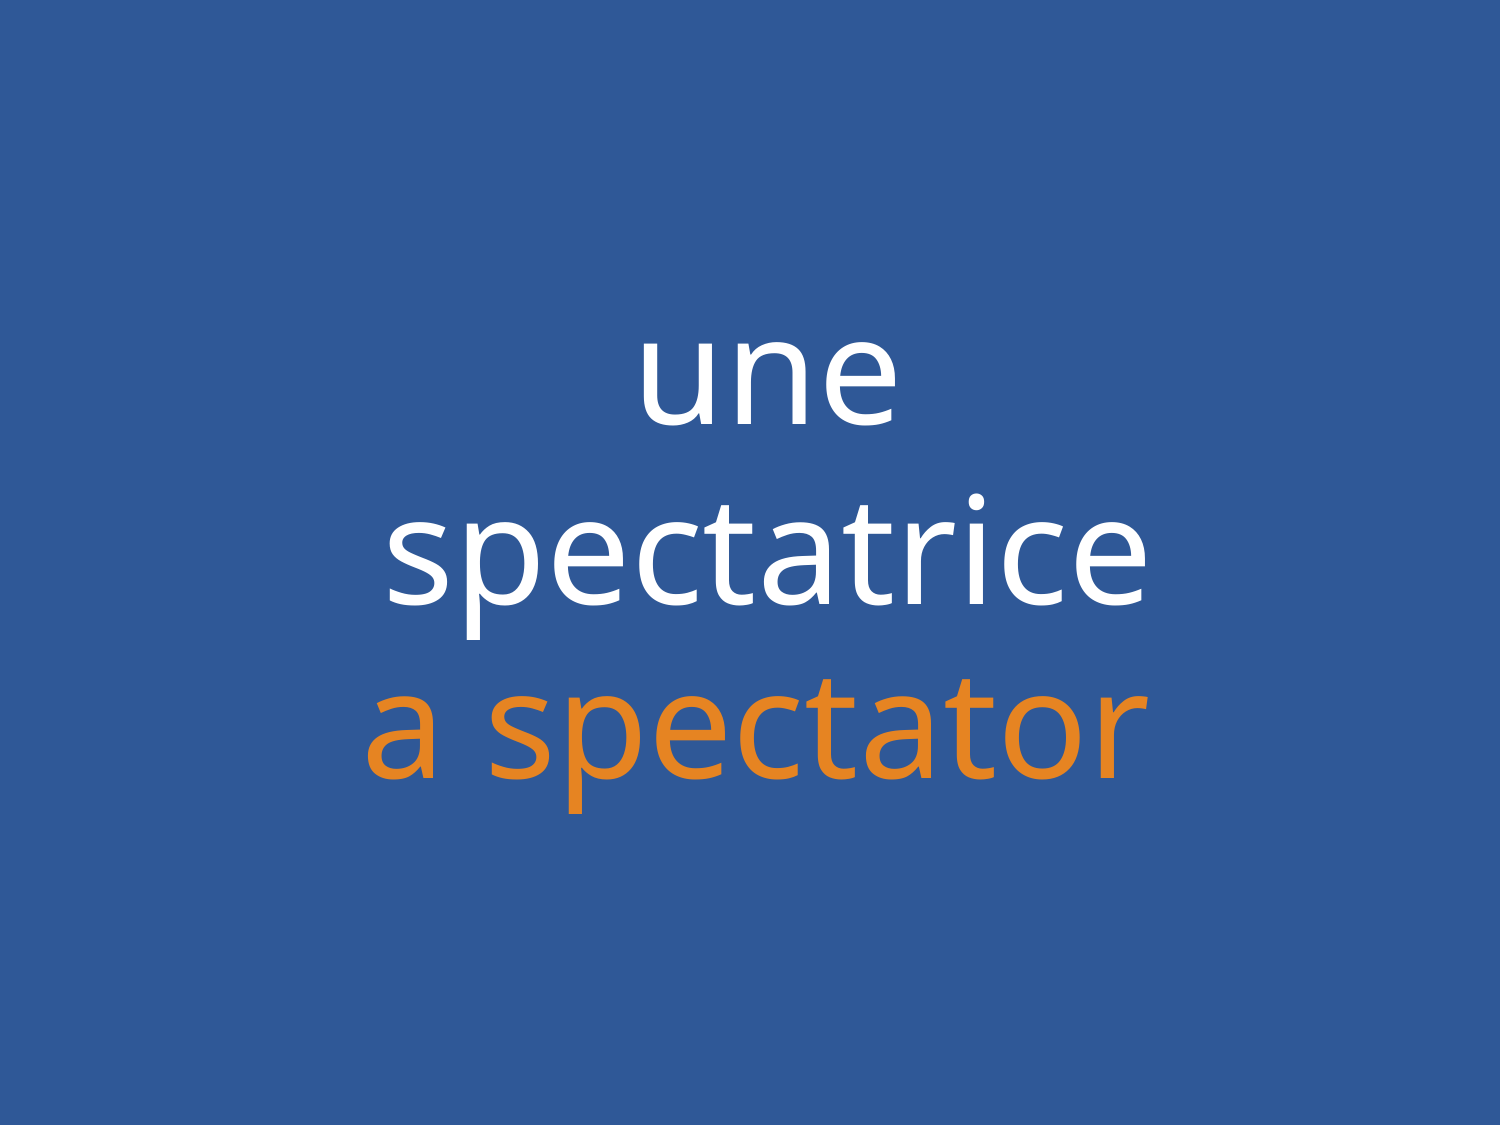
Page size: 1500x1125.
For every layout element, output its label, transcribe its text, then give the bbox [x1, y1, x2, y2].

text_box a spectator [301, 621, 1211, 817]
text_box une spectatrice [301, 267, 1235, 642]
